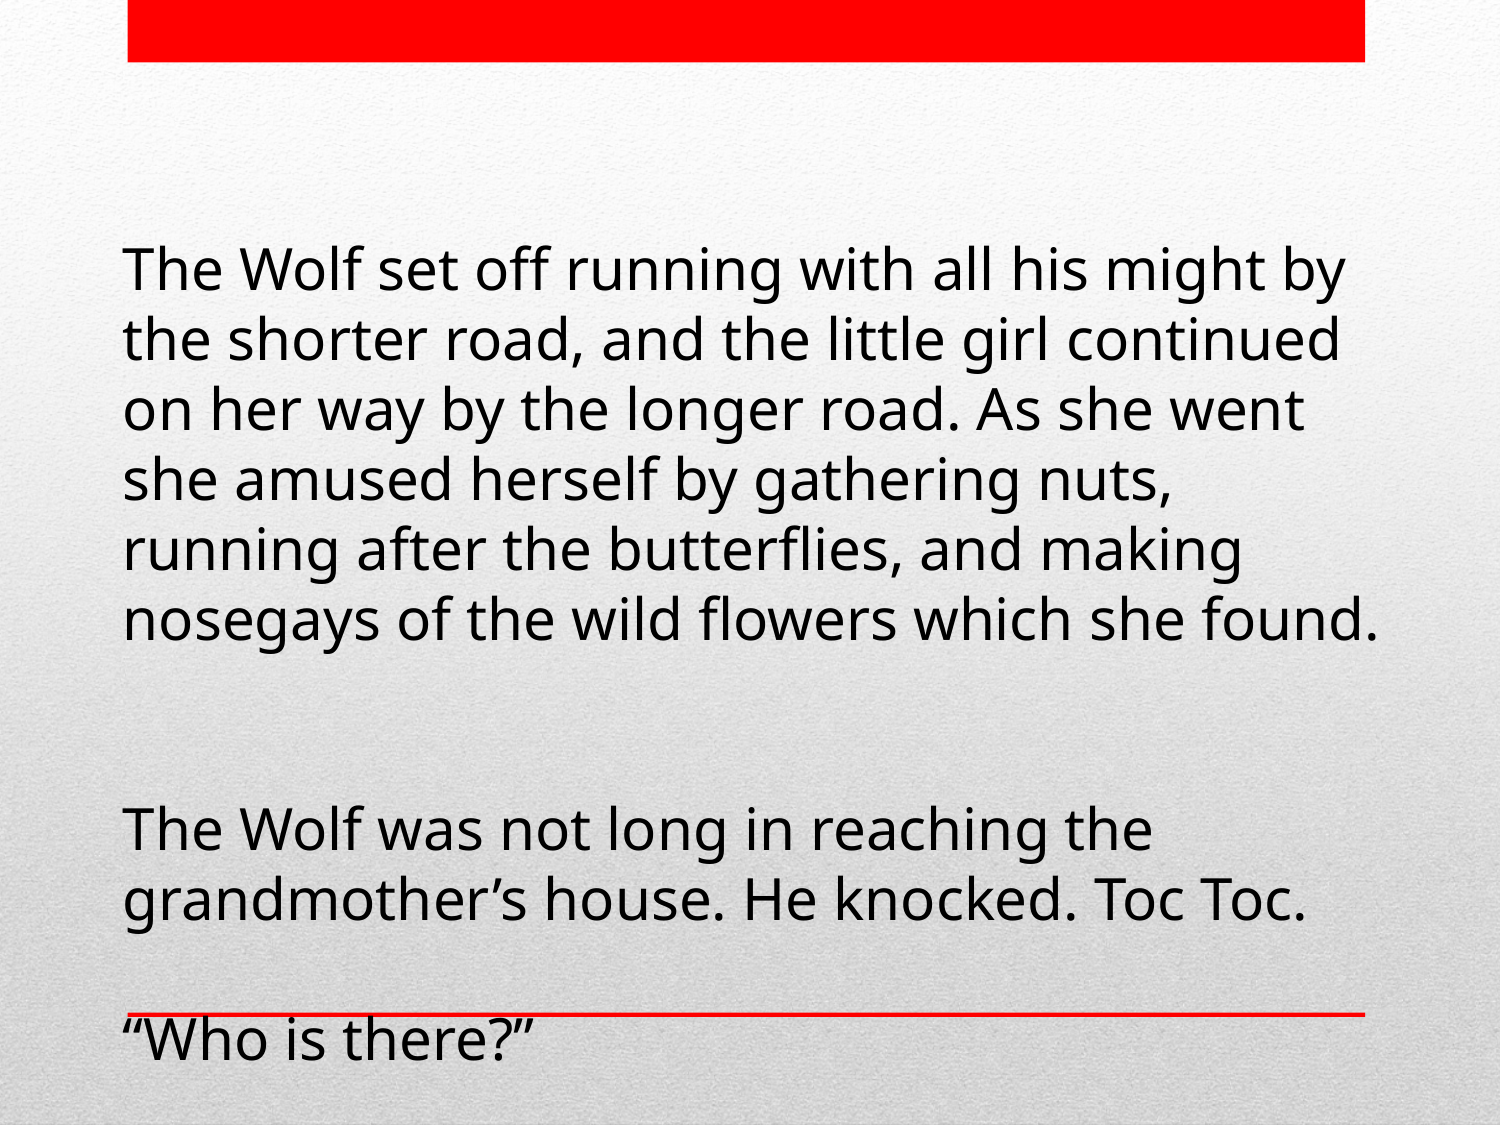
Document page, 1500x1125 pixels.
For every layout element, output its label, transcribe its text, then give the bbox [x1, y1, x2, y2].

text_box The Wolf set off running with all his might by the shorter road, and the little girl continued on her way by the longer road. As she went she amused herself by gathering nuts, running after the butterflies, and making nosegays of the wild flowers which she found. The Wolf was not long in reaching the grandmother’s house. He knocked. Toc Toc. “Who is there?” [108, 224, 1396, 1125]
